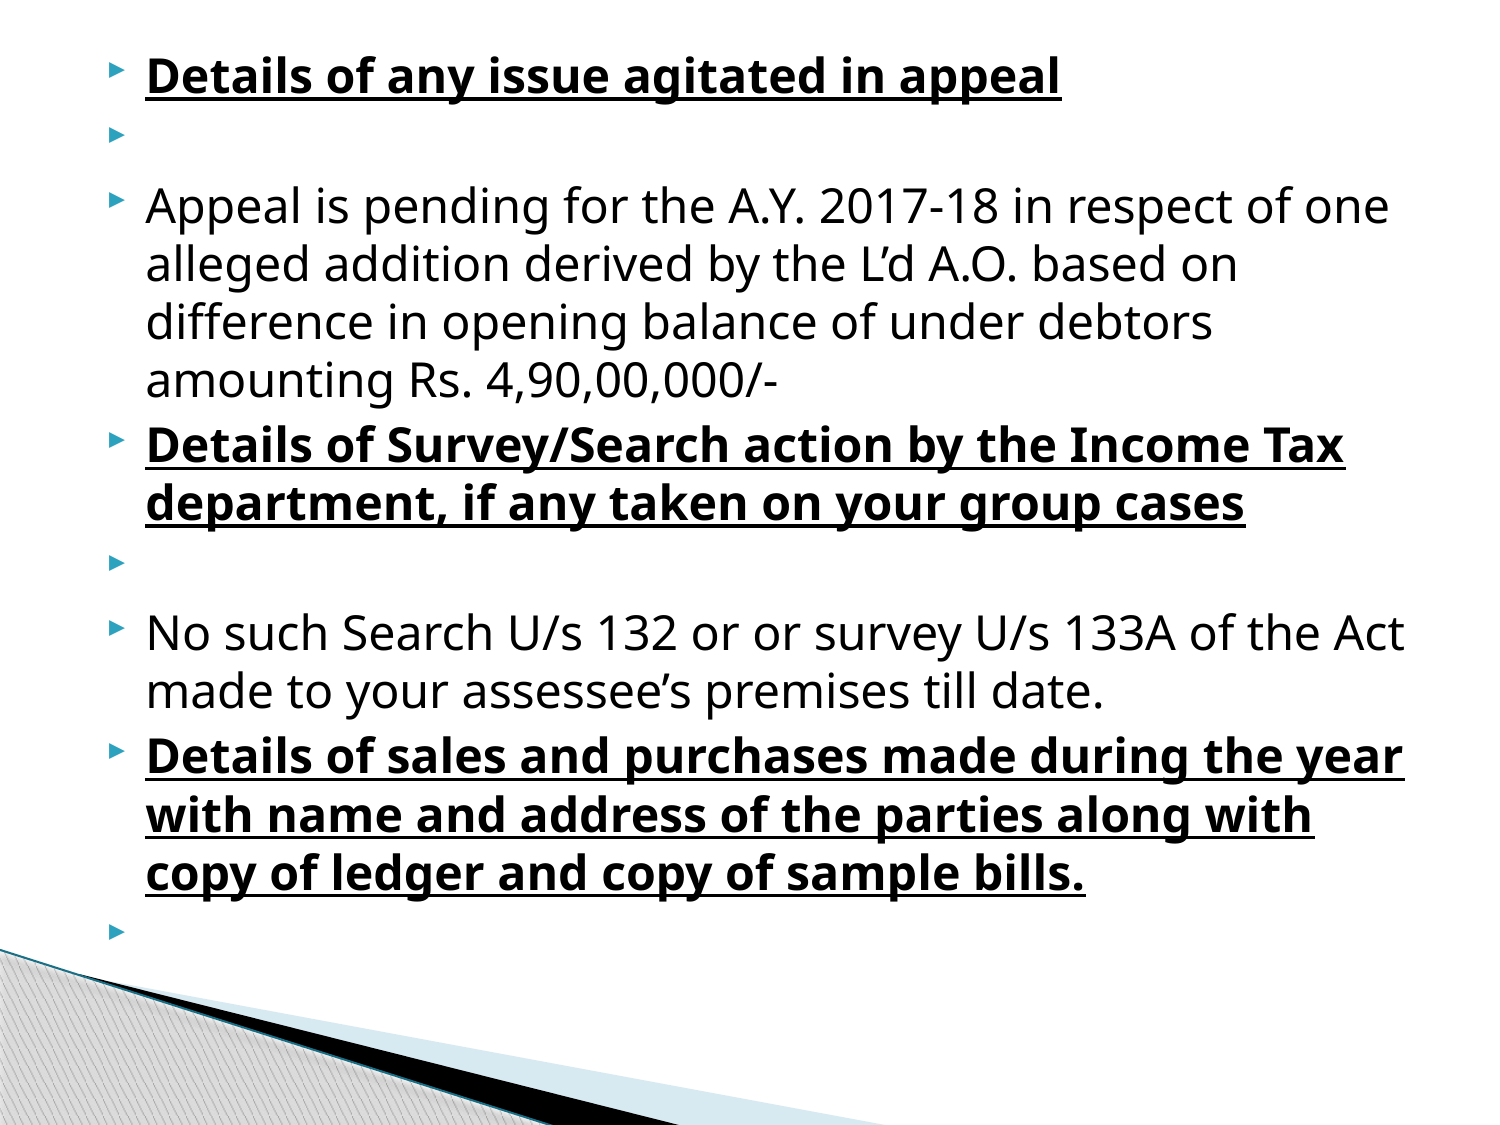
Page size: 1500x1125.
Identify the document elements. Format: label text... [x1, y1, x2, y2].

list Details of any issue agitated in appeal Appeal is pending for the A.Y. 2017-18 in respect of one alleged addition derived by the L’d A.O. based on difference in opening balance of under debtors amounting Rs. 4,90,00,000/- Details of Survey/Search action by the Income Tax department, if any taken on your group cases No such Search U/s 132 or or survey U/s 133A of the Act made to your assessee’s premises till date. Details of sales and purchases made during the year with name and address of the parties along with copy of ledger and copy of sample bills. [75, 37, 1425, 986]
